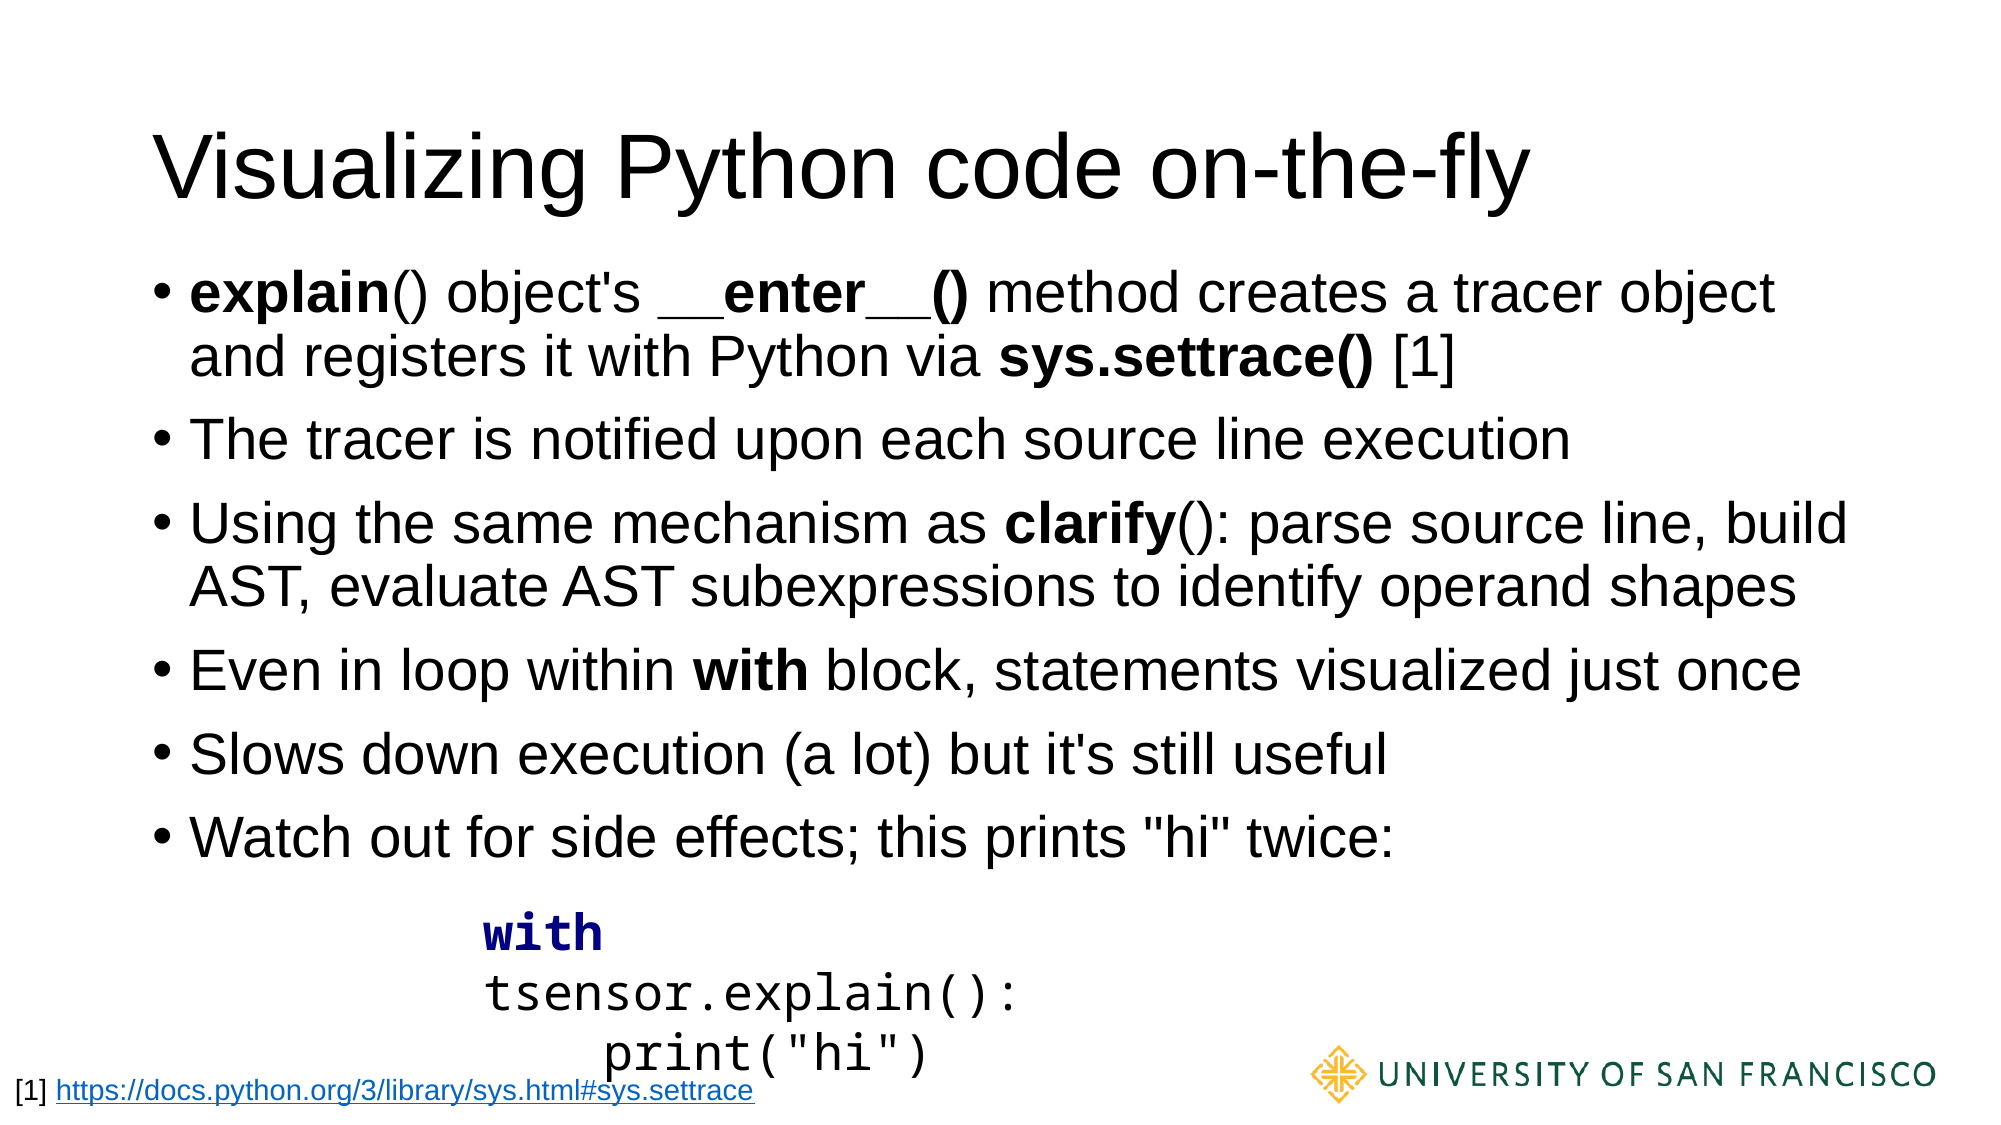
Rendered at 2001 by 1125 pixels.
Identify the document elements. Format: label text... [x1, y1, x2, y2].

text_box with tsensor.explain(): print("hi") [469, 892, 1152, 1064]
text_box [1] https://docs.python.org/3/library/sys.html#sys.settrace [0, 1064, 1191, 1115]
list explain() object's __enter__() method creates a tracer object and registers it with Python via sys.settrace() [1] The tracer is notified upon each source line execution Using the same mechanism as clarify(): parse source line, build AST, evaluate AST subexpressions to identify operand shapes Even in loop within with block, statements visualized just once Slows down execution (a lot) but it's still useful Watch out for side effects; this prints "hi" twice: [137, 255, 1884, 1014]
title Visualizing Python code on-the-fly [137, 59, 1863, 255]
